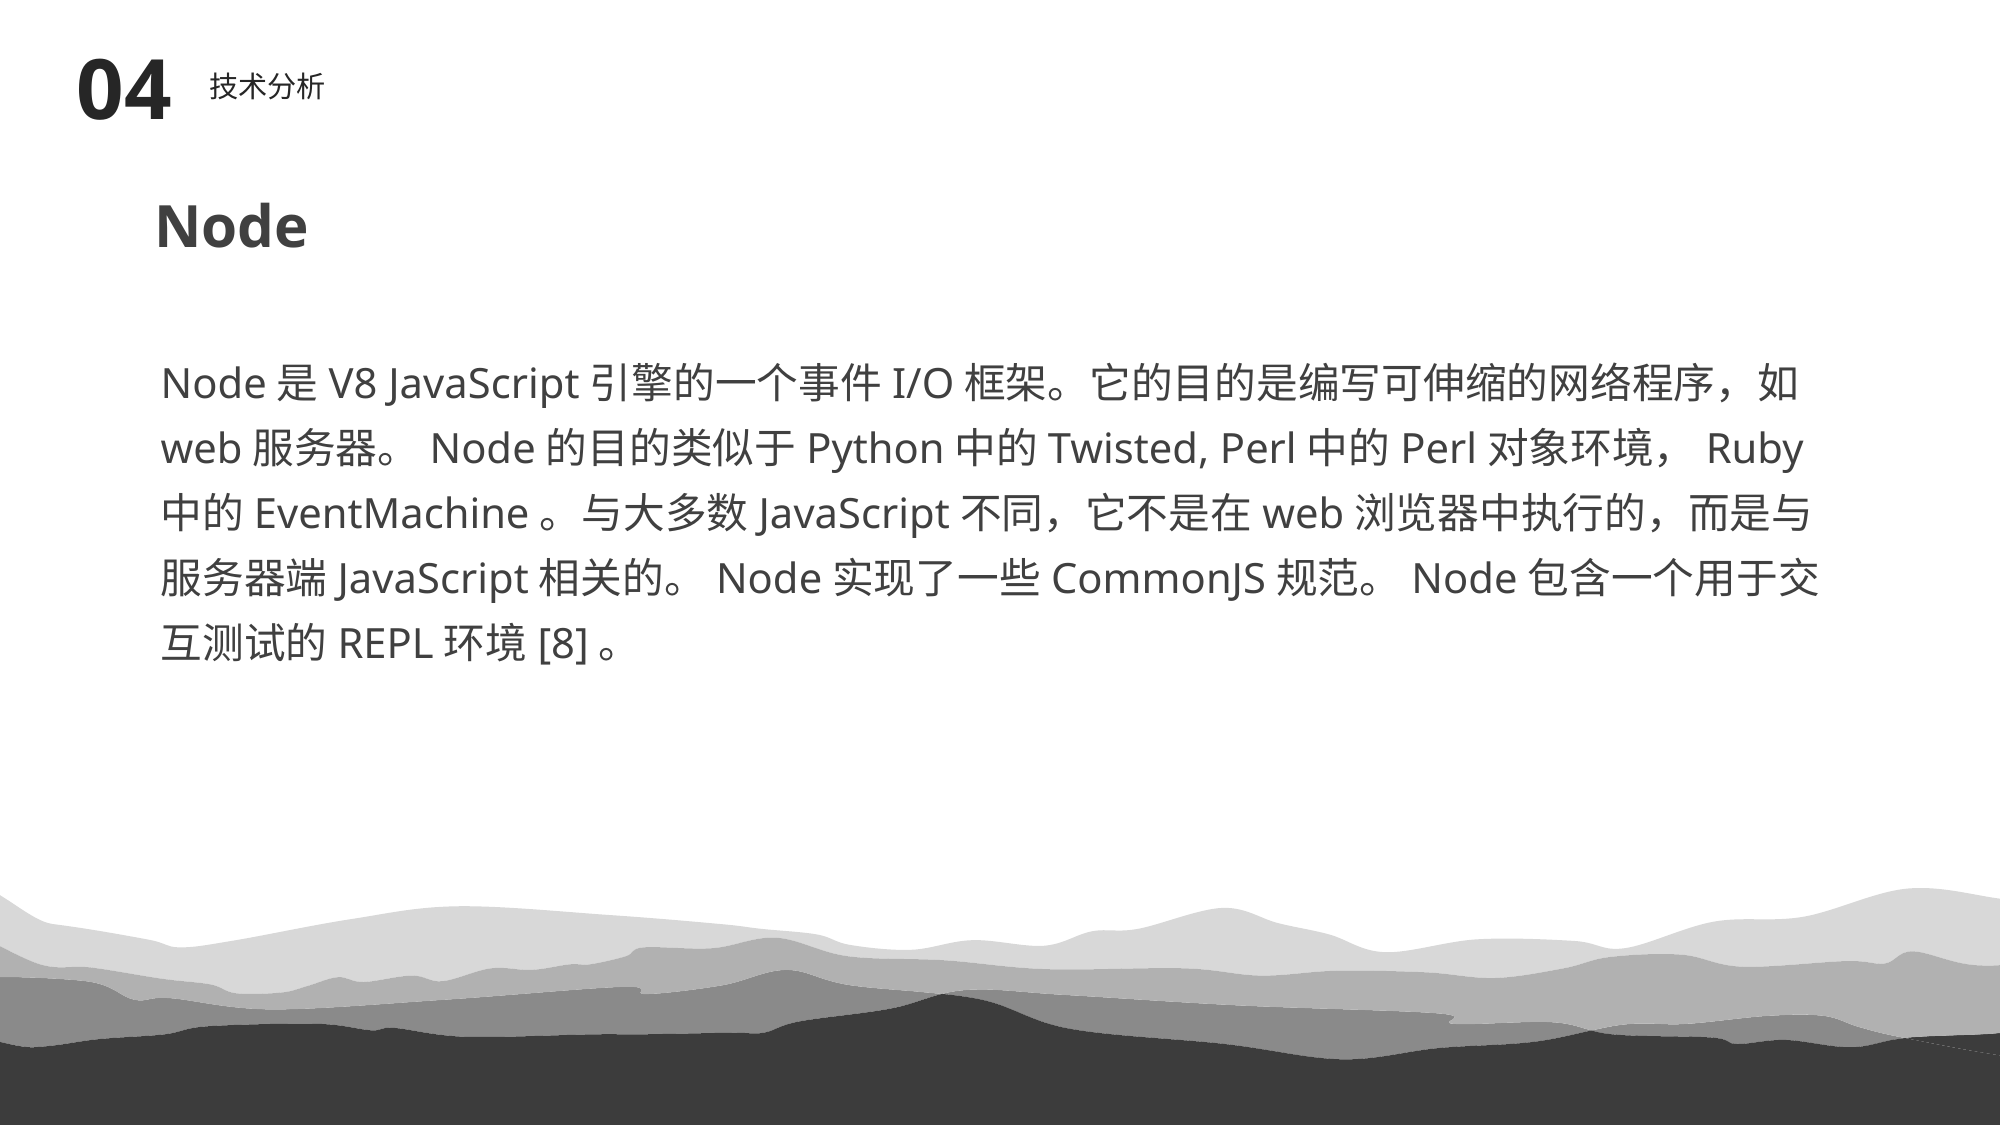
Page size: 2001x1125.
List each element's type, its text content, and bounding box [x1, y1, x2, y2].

list 技术分析 [194, 60, 501, 116]
text_box Node是V8 JavaScript引擎的一个事件I/O框架。它的目的是编写可伸缩的网络程序，如web服务器。Node的目的类似于Python中的Twisted, Perl中的Perl对象环境，Ruby中的EventMachine。与大多数JavaScript不同，它不是在web浏览器中执行的，而是与服务器端JavaScript相关的。Node实现了一些CommonJS规范。Node包含一个用于交互测试的REPL环境[8]。 [145, 334, 1854, 675]
list 04 [61, 39, 195, 137]
text_box Node [139, 161, 325, 267]
